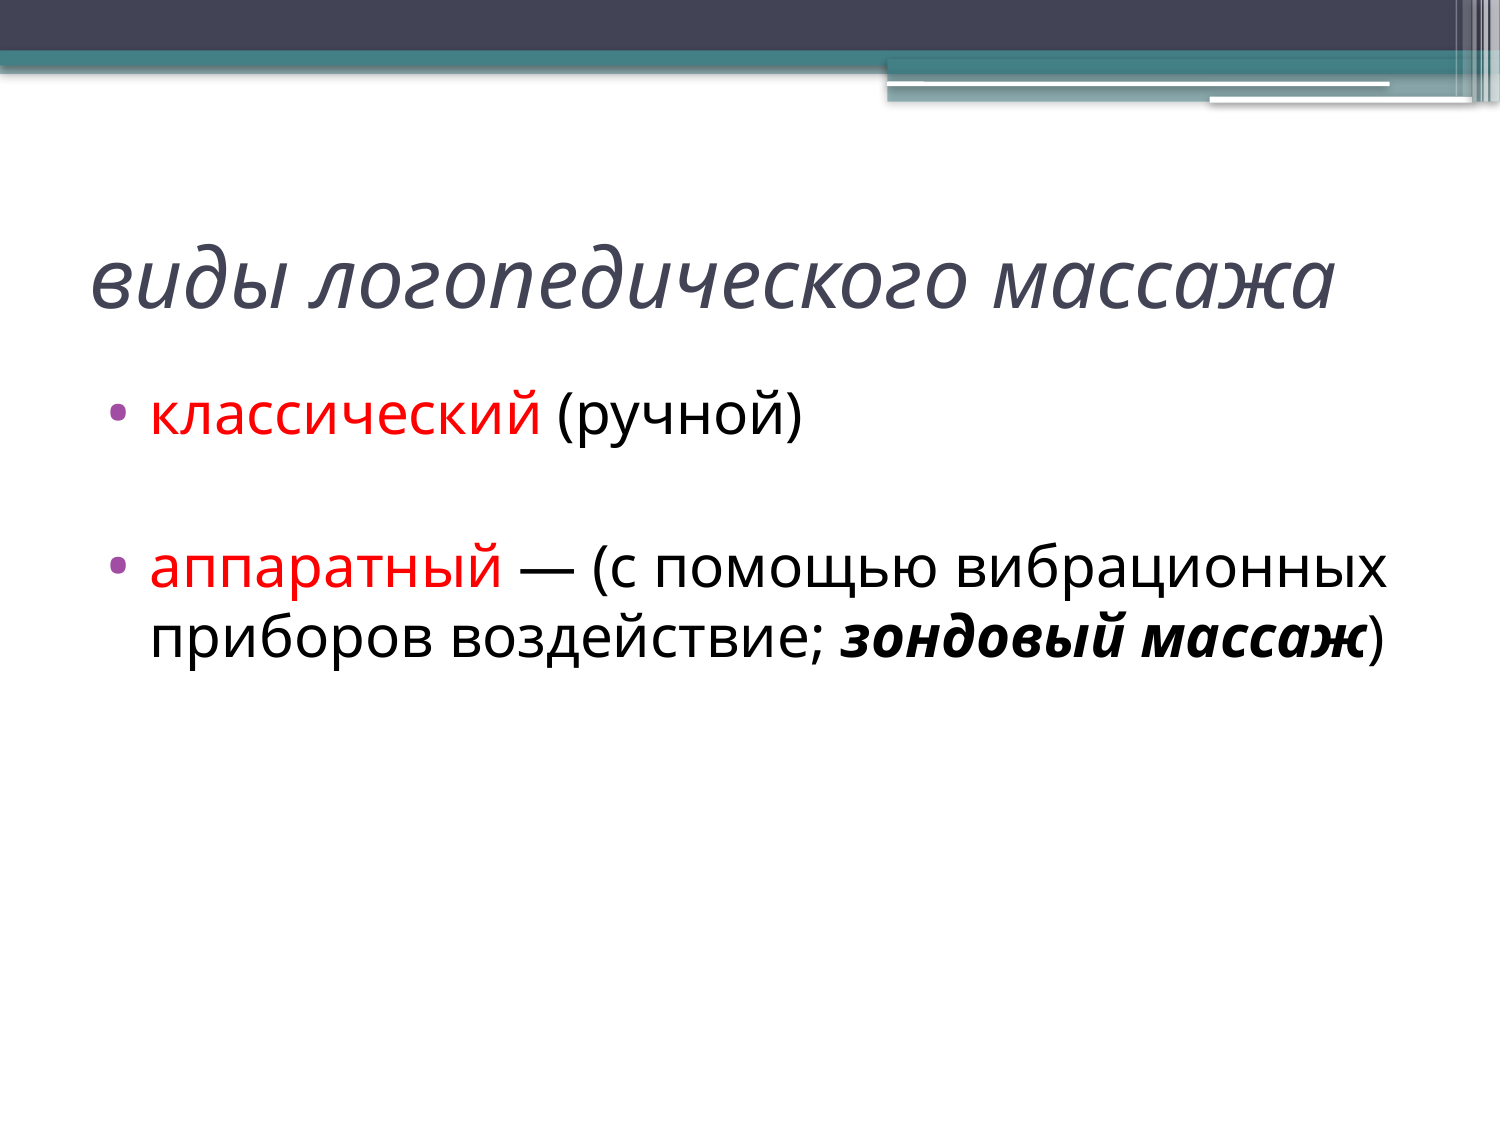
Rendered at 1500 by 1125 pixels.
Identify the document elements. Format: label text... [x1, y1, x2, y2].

title виды логопедического массажа [75, 187, 1425, 363]
list классический (ручной) аппаратный — (с помощью вибрационных приборов воздействие; зондовый массаж) [75, 368, 1425, 1079]
